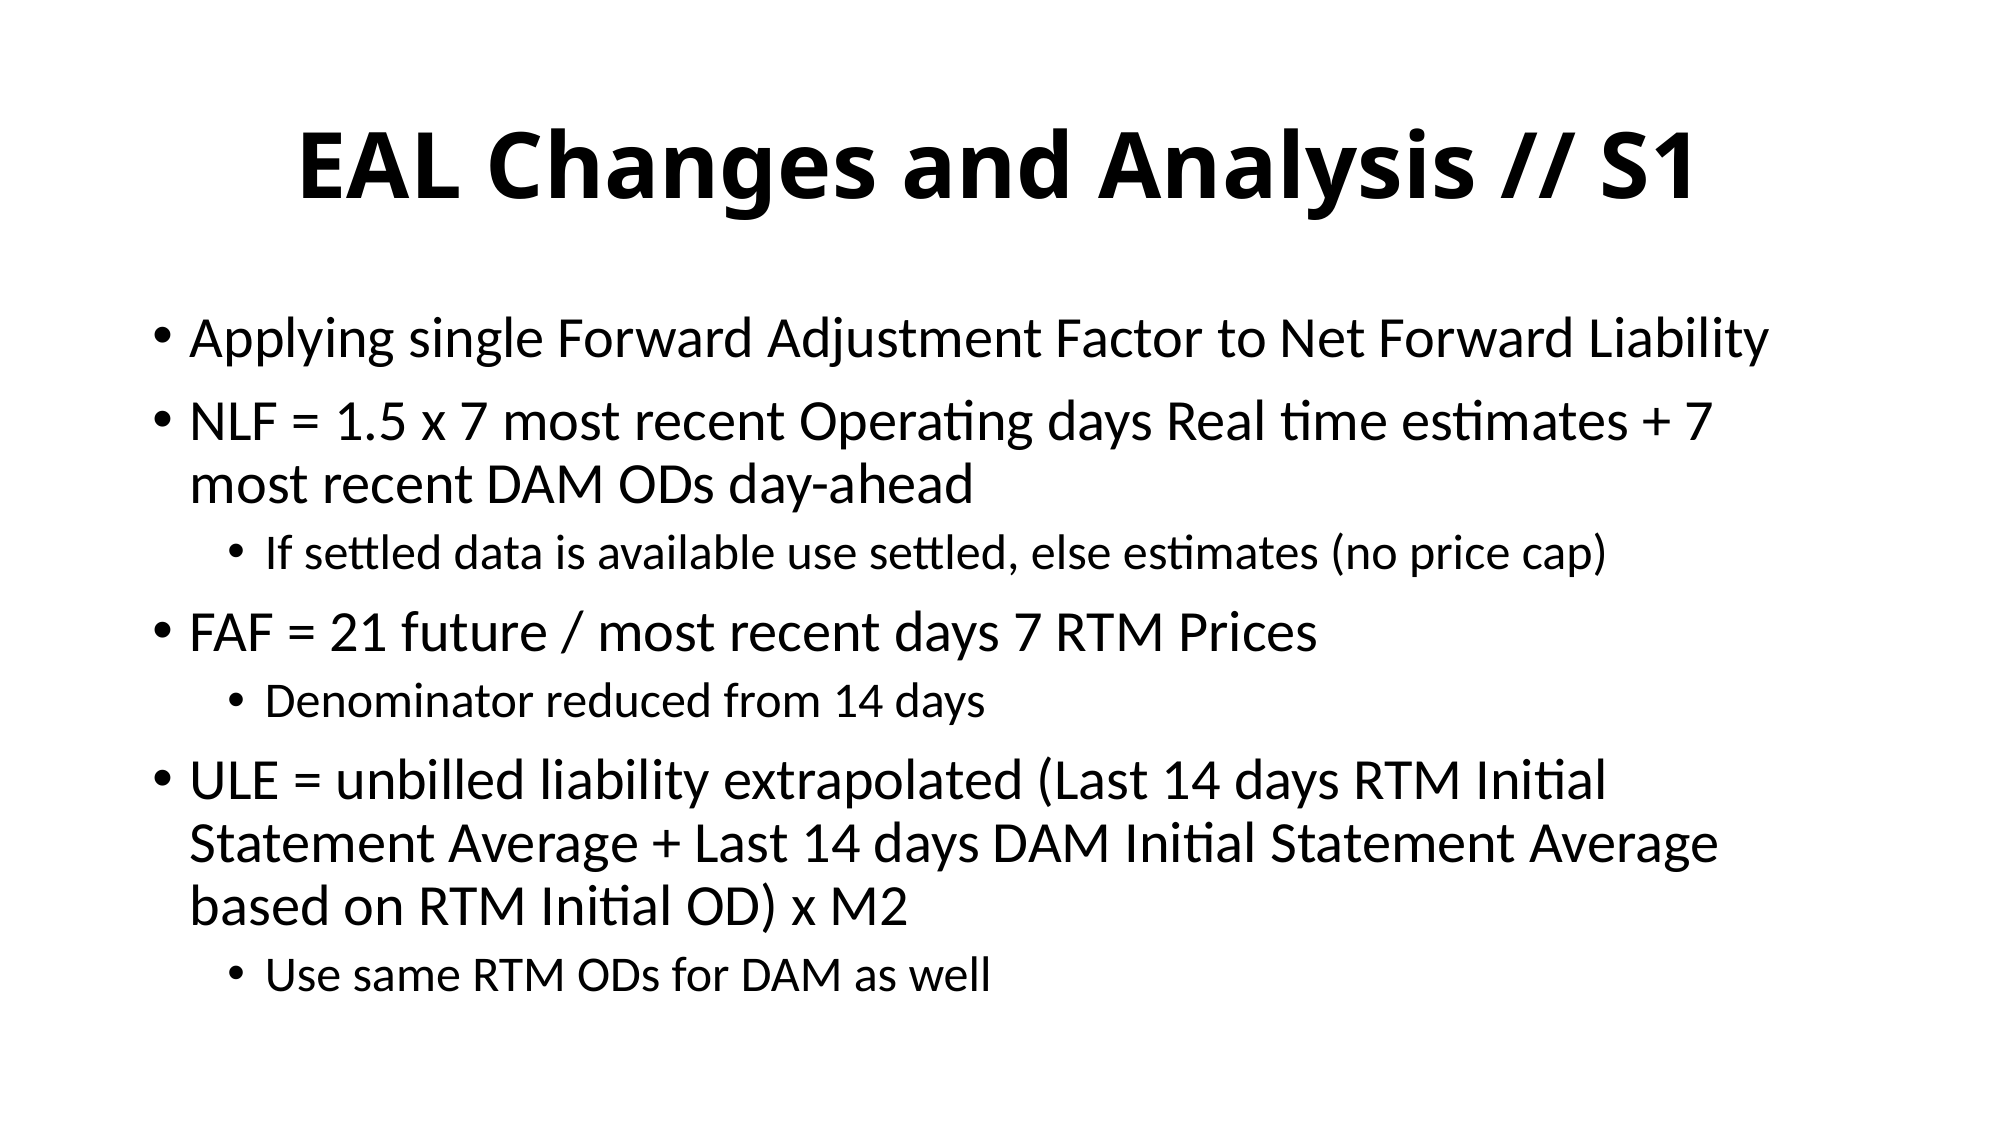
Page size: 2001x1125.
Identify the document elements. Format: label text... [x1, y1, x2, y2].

title EAL Changes and Analysis // S1 [137, 59, 1863, 278]
list Applying single Forward Adjustment Factor to Net Forward Liability NLF = 1.5 x 7 most recent Operating days Real time estimates + 7 most recent DAM ODs day-ahead If settled data is available use settled, else estimates (no price cap) FAF = 21 future / most recent days 7 RTM Prices Denominator reduced from 14 days ULE = unbilled liability extrapolated (Last 14 days RTM Initial Statement Average + Last 14 days DAM Initial Statement Average based on RTM Initial OD) x M2 Use same RTM ODs for DAM as well [137, 299, 1863, 1014]
